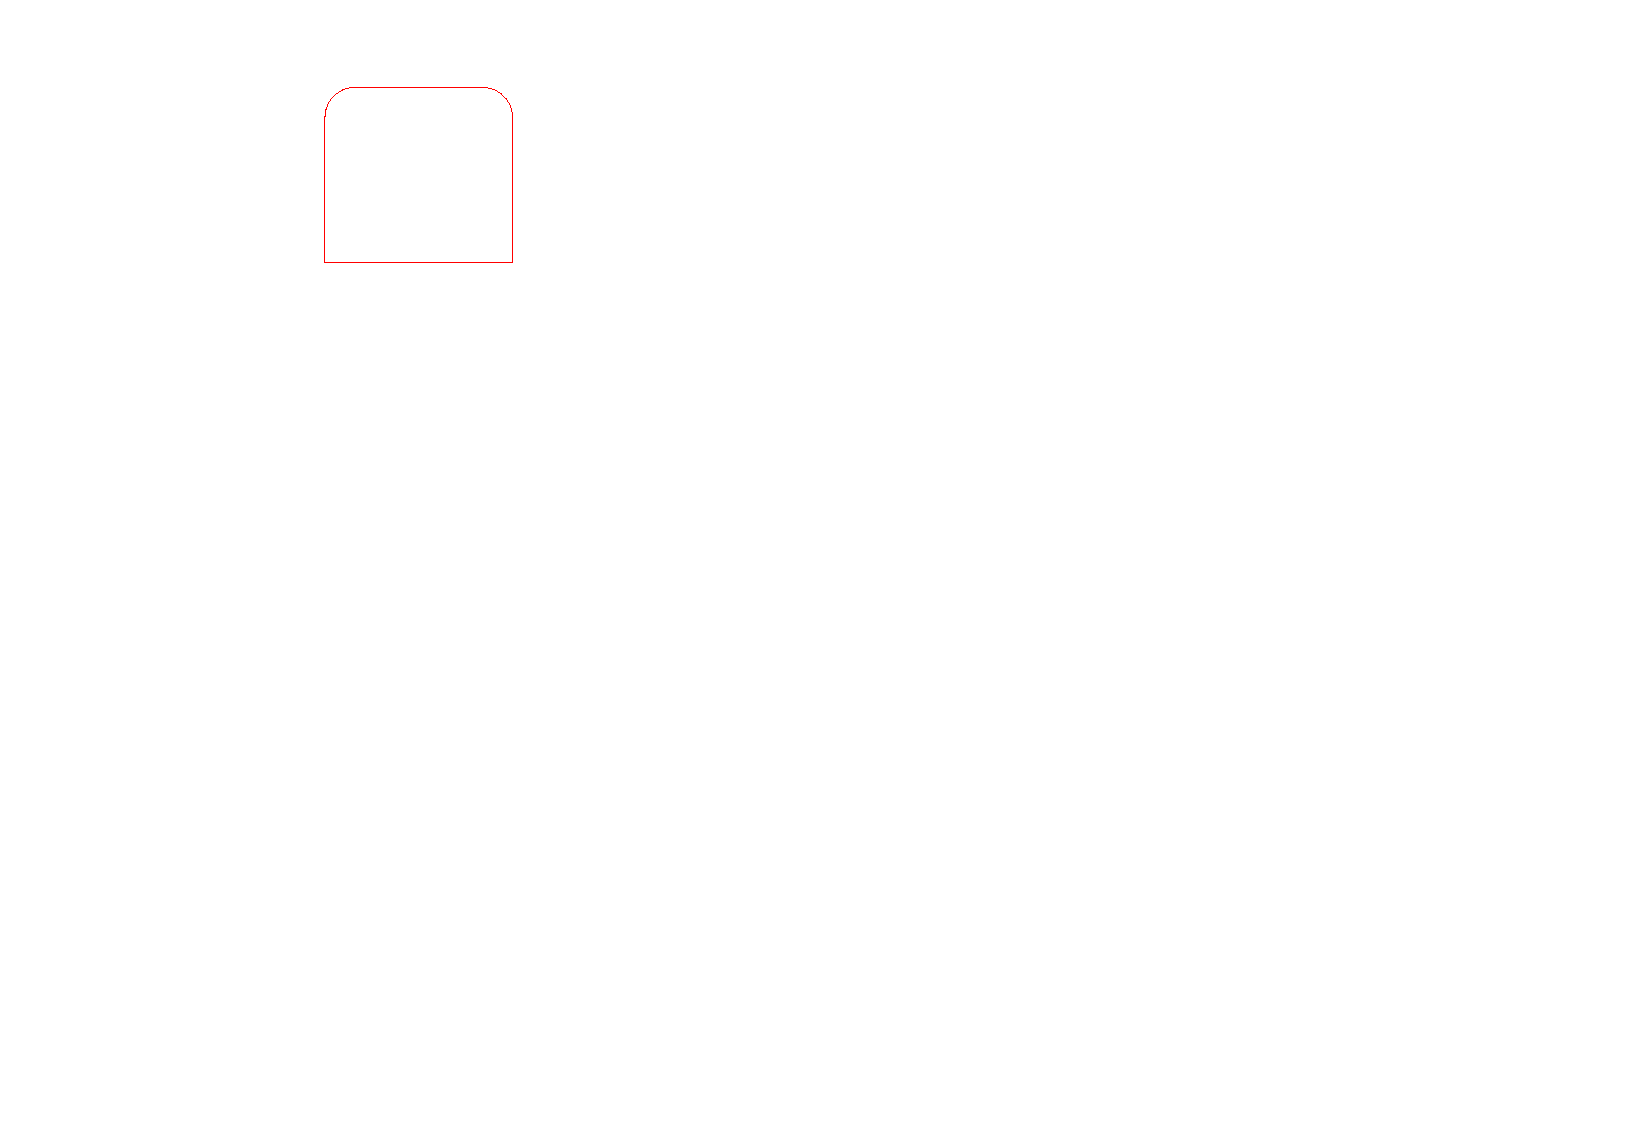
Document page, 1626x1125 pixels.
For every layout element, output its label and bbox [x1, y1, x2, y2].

text_box [324, 87, 513, 263]
